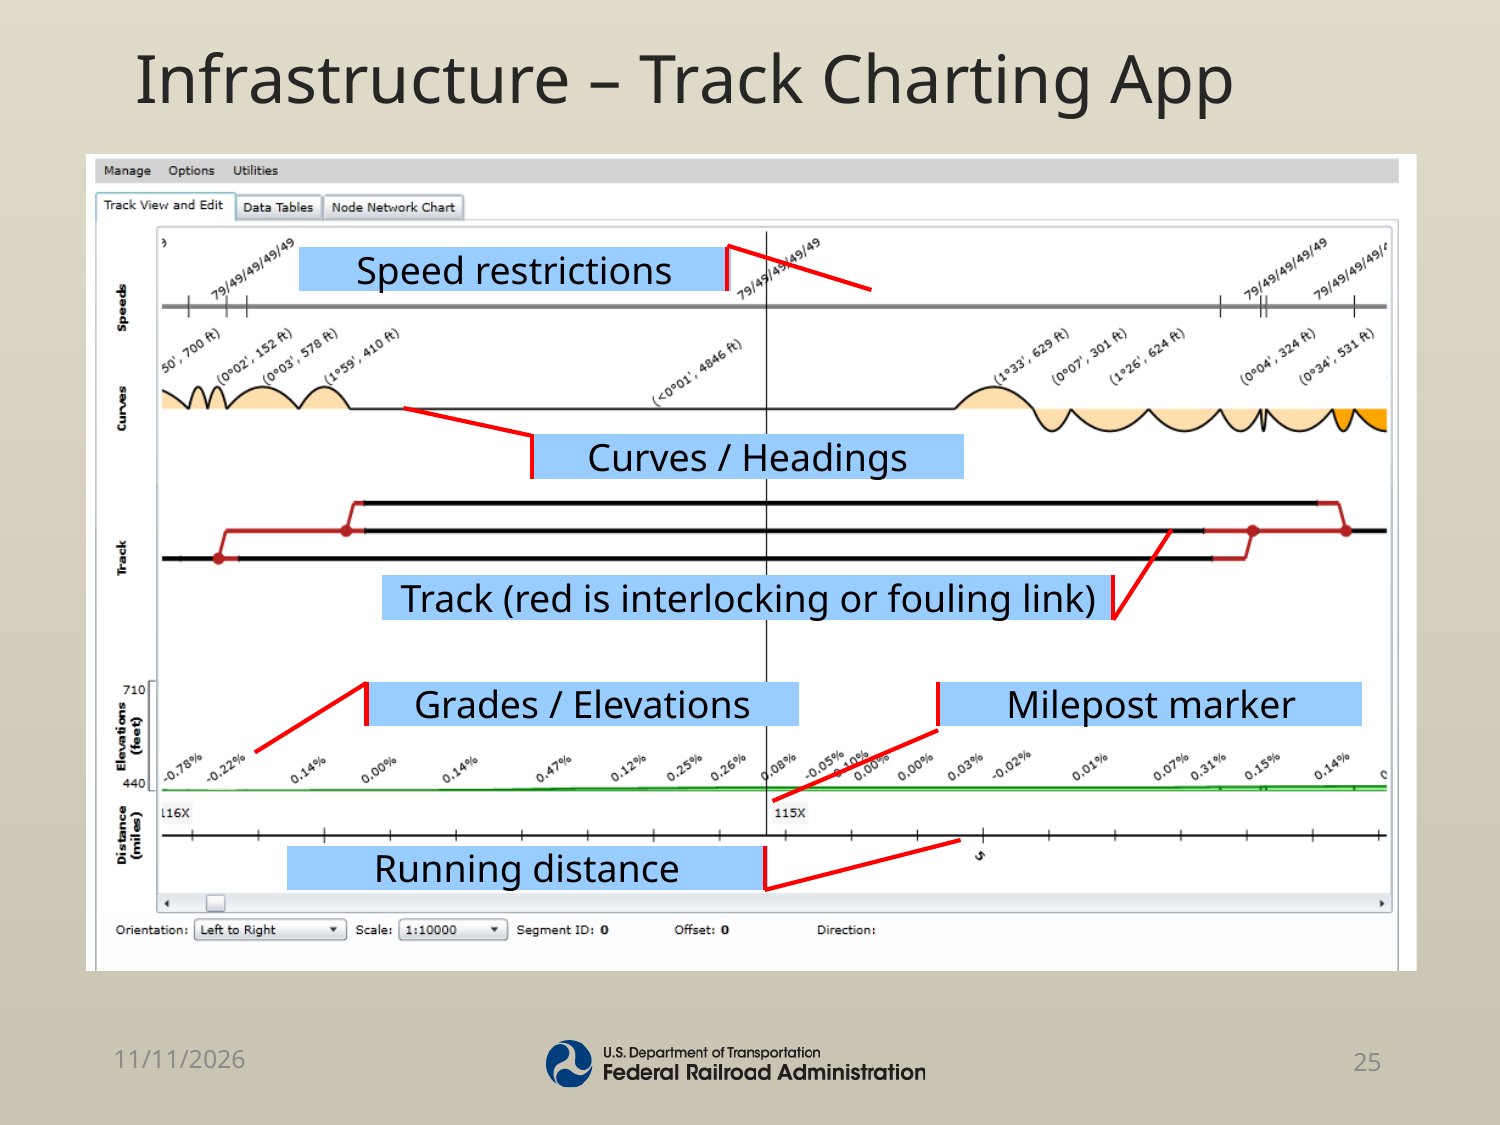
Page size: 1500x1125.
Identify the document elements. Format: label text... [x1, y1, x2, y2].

picture [526, 1035, 926, 1088]
picture [85, 154, 1417, 971]
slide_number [98, 1030, 436, 1091]
title Infrastructure – Track Charting App [120, 20, 1380, 145]
slide_number 25 [1059, 1033, 1397, 1094]
